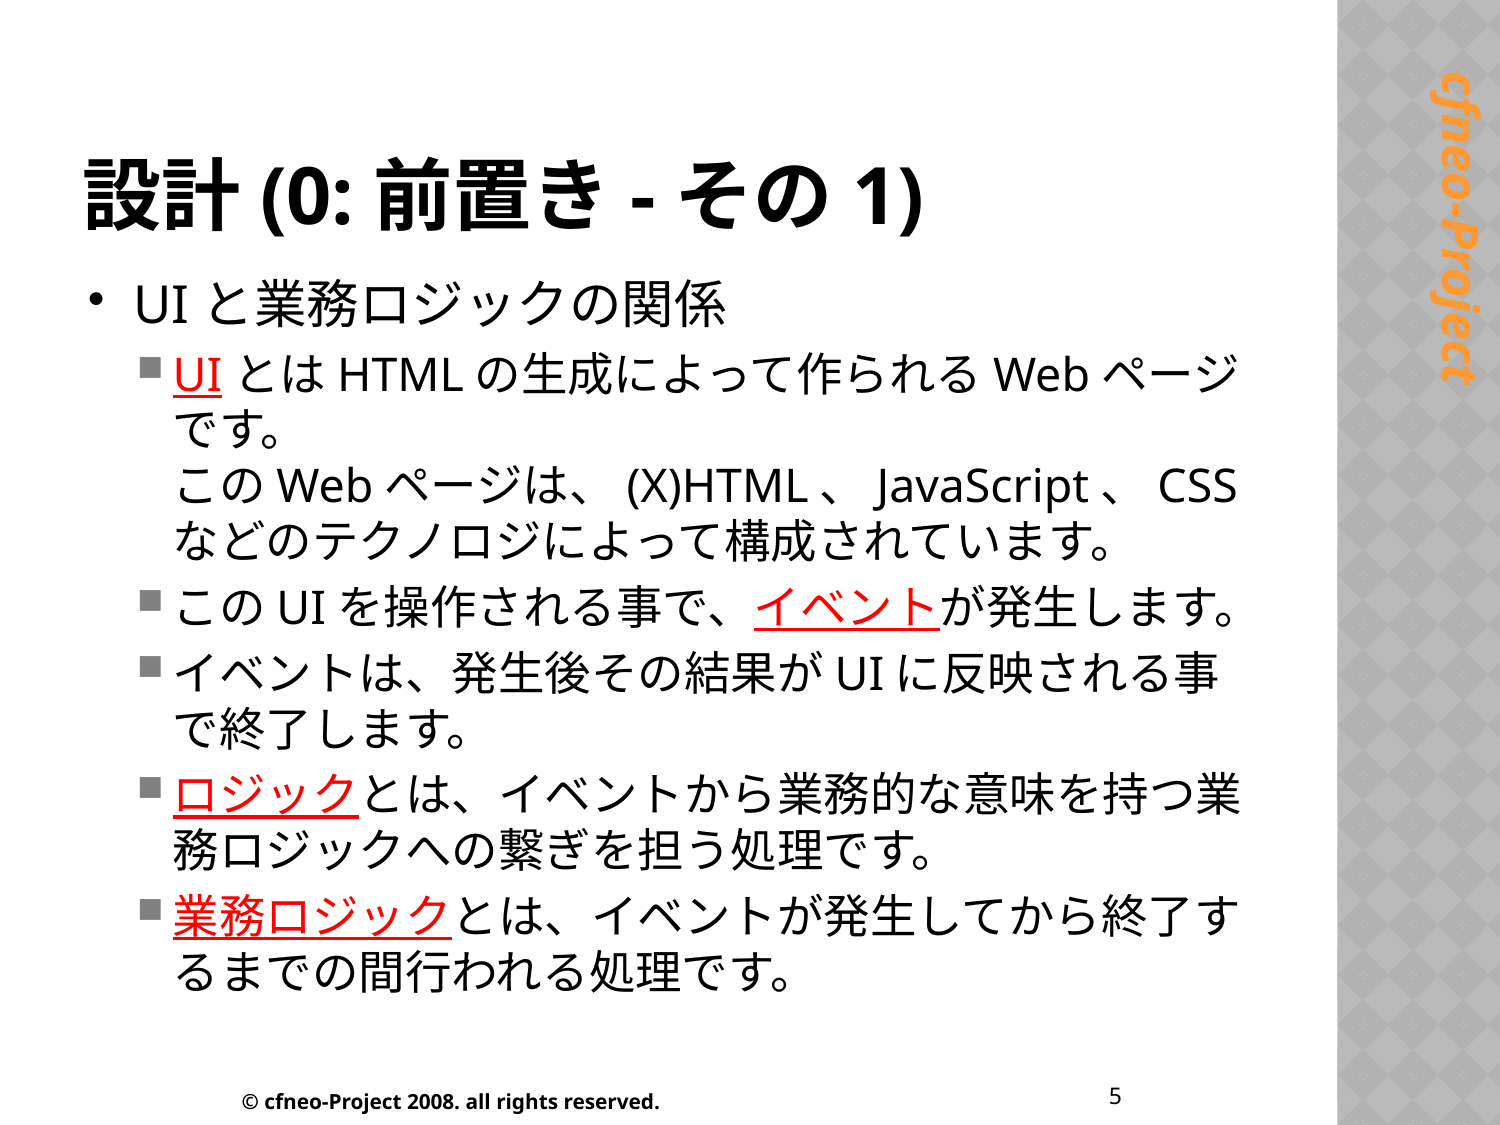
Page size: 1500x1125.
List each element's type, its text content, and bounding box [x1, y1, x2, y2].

footer © cfneo-Project 2008. all rights reserved. [75, 1075, 675, 1114]
title 設計(0:前置き-その1) [75, 52, 1263, 240]
list UIと業務ロジックの関係 UIとはHTMLの生成によって作られるWebページです。 このWebページは、(X)HTML、JavaScript、CSSなどのテクノロジによって構成されています。 このUIを操作される事で、イベントが発生します。 イベントは、発生後その結果がUIに反映される事で終了します。 ロジックとは、イベントから業務的な意味を持つ業務ロジックへの繋ぎを担う処理です。 業務ロジックとは、イベントが発生してから終了するまでの間行われる処理です。 [75, 264, 1263, 1059]
slide_number 5 [1025, 1075, 1122, 1113]
